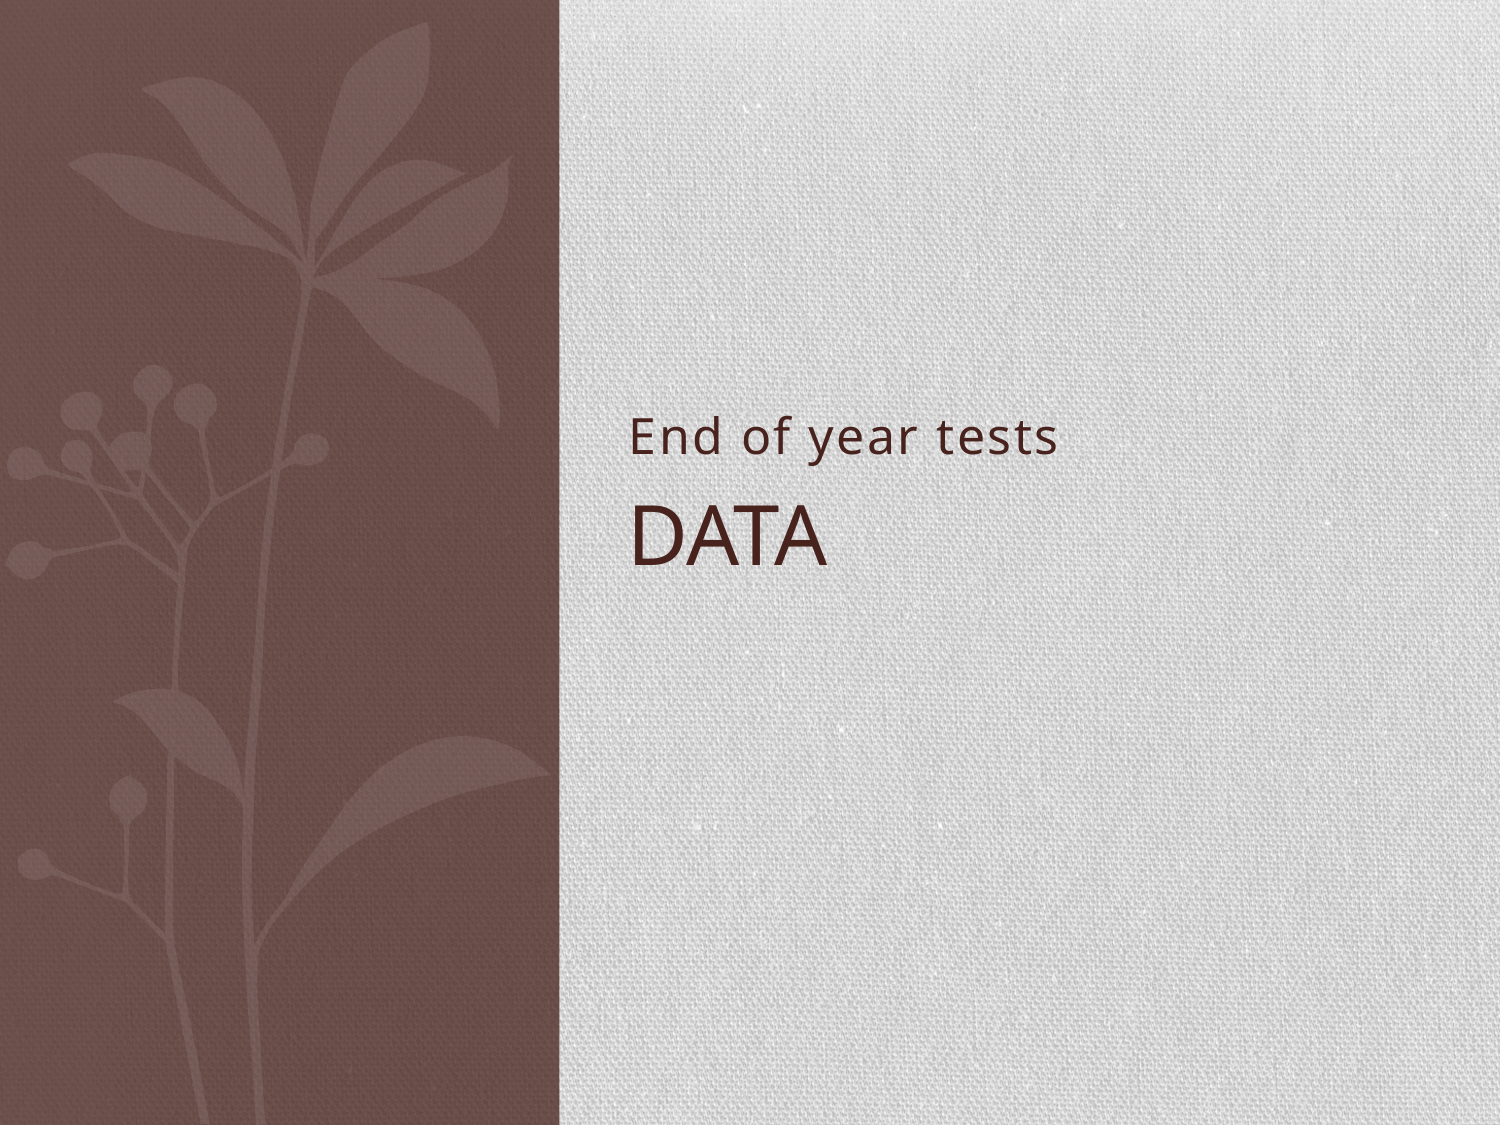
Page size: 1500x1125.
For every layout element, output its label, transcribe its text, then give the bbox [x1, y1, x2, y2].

title DATA [612, 474, 1454, 913]
subtitle End of year tests [614, 229, 1454, 472]
